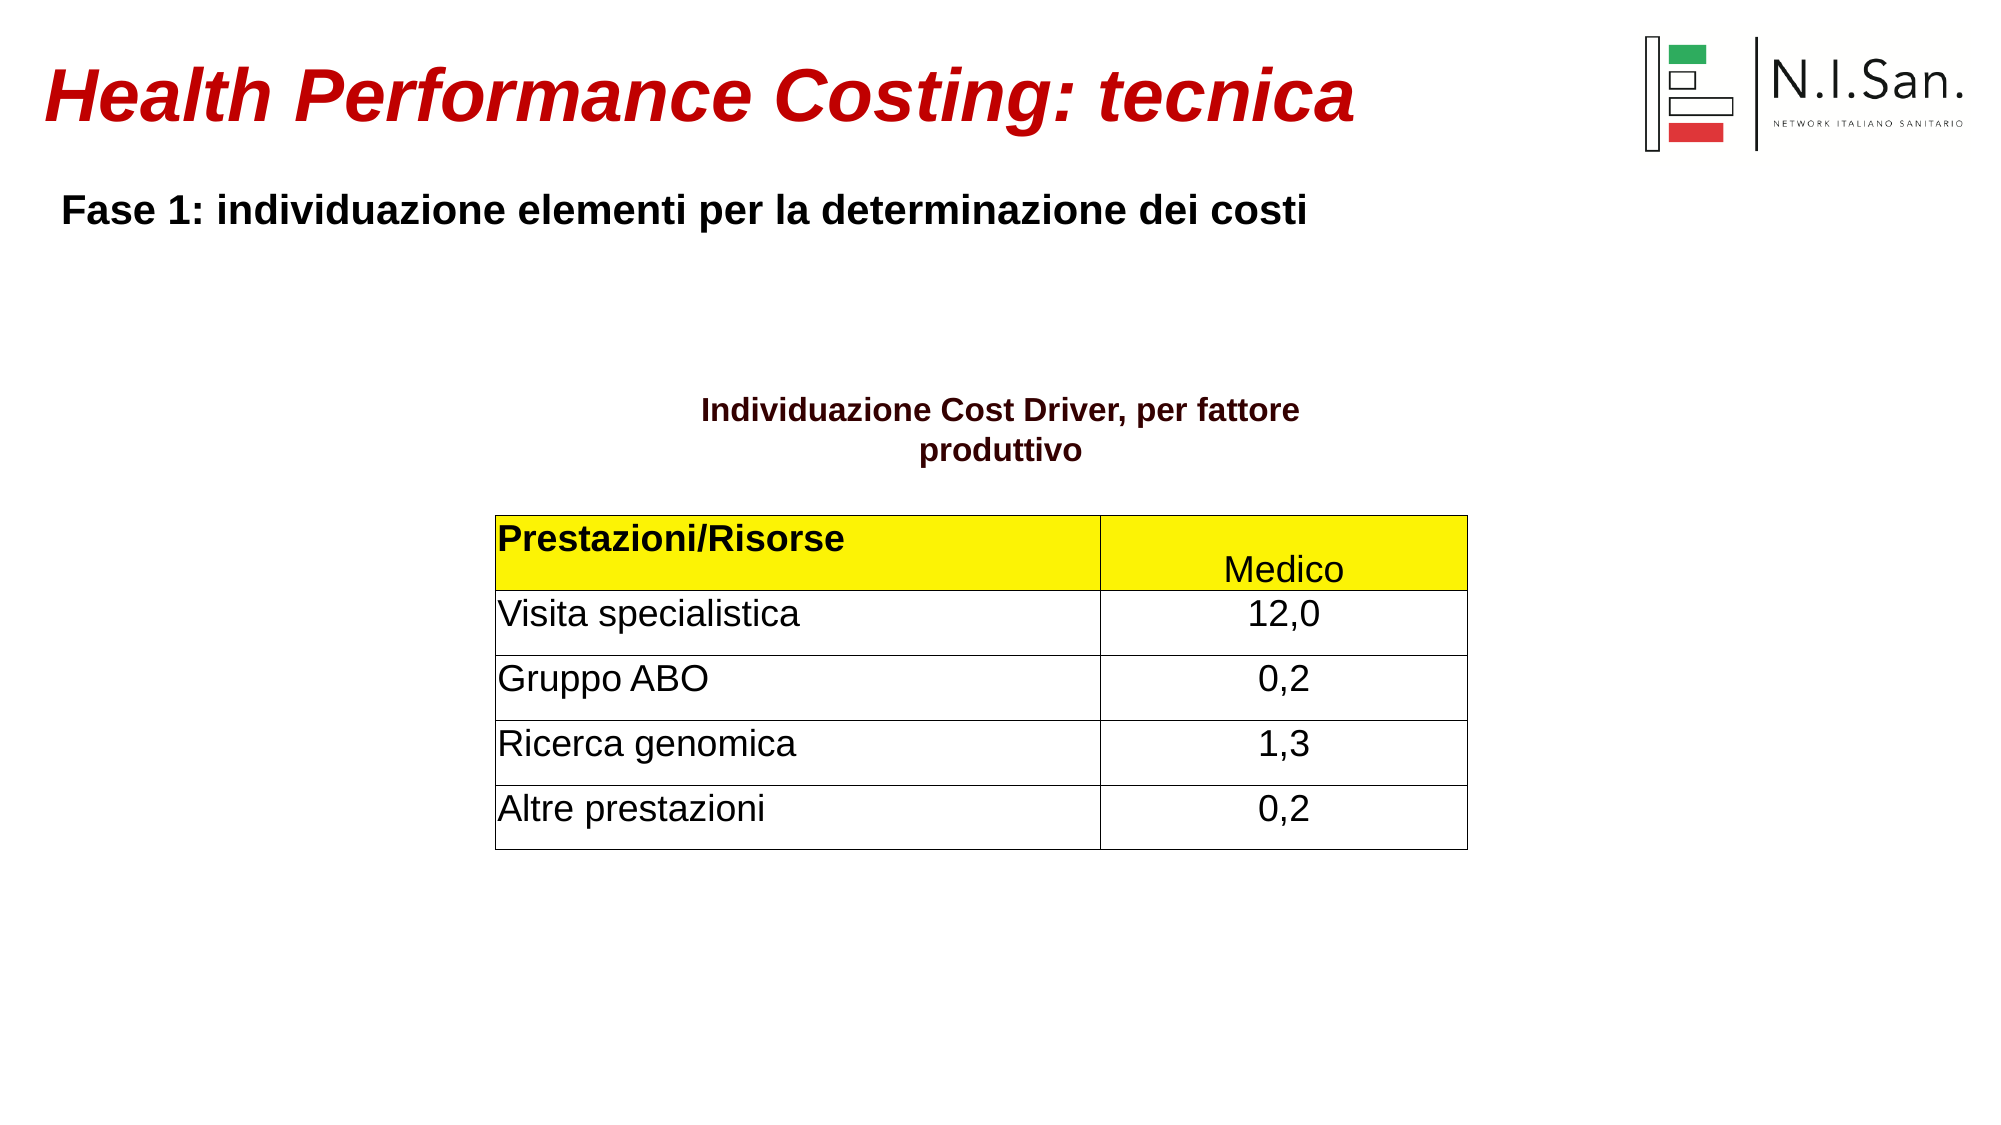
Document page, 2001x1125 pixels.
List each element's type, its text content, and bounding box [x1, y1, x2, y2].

table_cell Visita specialistica [496, 591, 1100, 655]
picture [1639, 23, 1971, 166]
table_cell Altre prestazioni [496, 786, 1100, 849]
text_box Fase 1: individuazione elementi per la determinazione dei costi [46, 175, 1956, 241]
table_cell 0,2 [1101, 786, 1467, 849]
table_header Medico [1101, 516, 1467, 590]
table_cell Gruppo ABO [496, 656, 1100, 720]
table_header Prestazioni/Risorse [496, 516, 1100, 590]
table_cell 12,0 [1101, 591, 1467, 655]
table_cell Ricerca genomica [496, 721, 1100, 785]
table_cell 0,2 [1101, 656, 1467, 720]
text_box Individuazione Cost Driver, per fattore produttivo [651, 381, 1351, 476]
table_cell 1,3 [1101, 721, 1467, 785]
text_box Health Performance Costing: tecnica [29, 41, 1639, 142]
